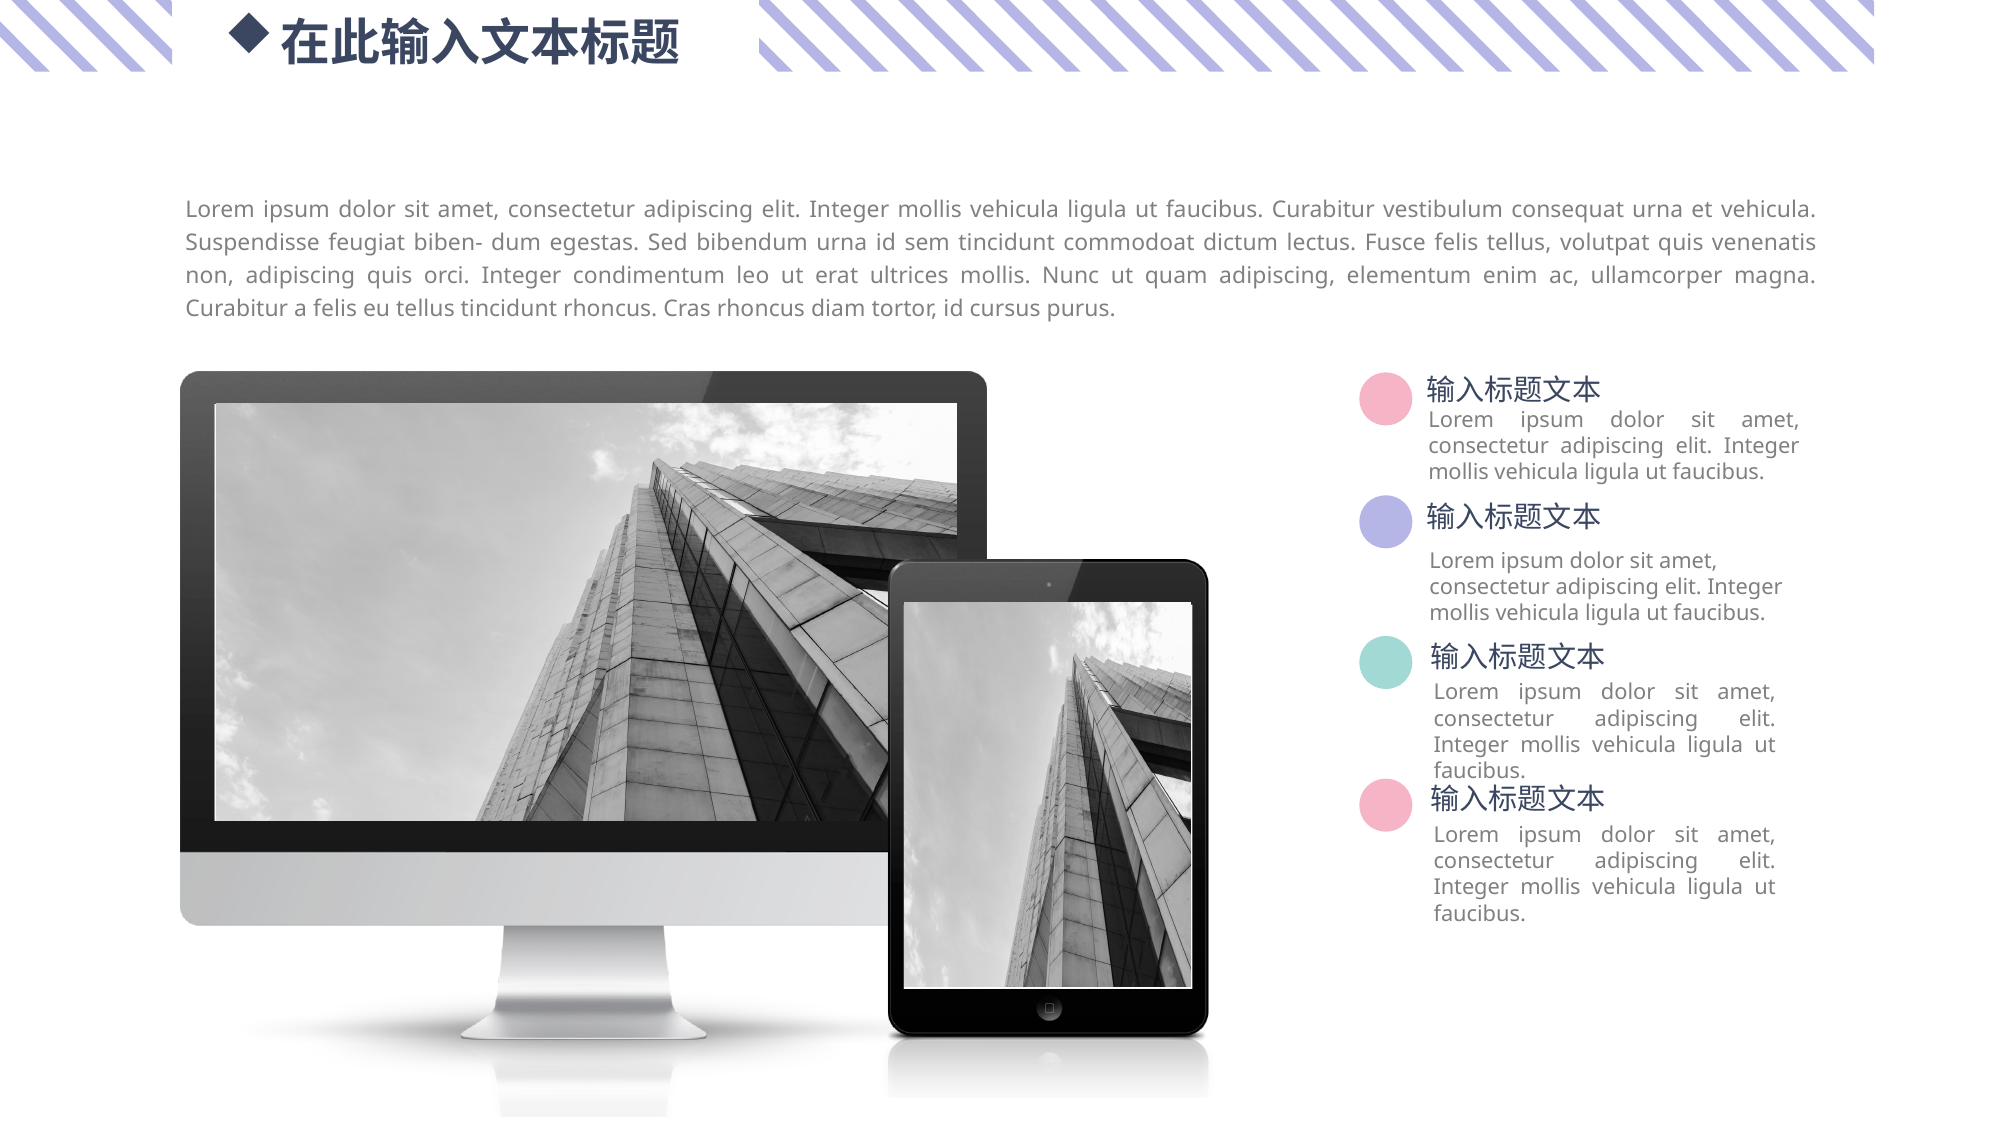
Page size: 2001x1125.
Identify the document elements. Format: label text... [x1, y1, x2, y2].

text_box 在此输入文本标题 [209, 2, 759, 78]
text_box [1359, 372, 1413, 426]
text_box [880, 558, 1216, 1098]
text_box 输入标题文本 [1430, 637, 1819, 669]
text_box Lorem ipsum dolor sit amet, consectetur adipiscing elit. Integer mollis vehicula ligula ut faucibus. [1433, 820, 1777, 890]
text_box Lorem ipsum dolor sit amet, consectetur adipiscing elit. Integer mollis vehicula ligula ut faucibus. [1428, 405, 1801, 475]
text_box [1359, 635, 1413, 690]
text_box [179, 370, 987, 1117]
text_box 输入标题文本 [1426, 498, 1815, 529]
text_box [1359, 495, 1413, 549]
text_box 输入标题文本 [1430, 780, 1819, 811]
text_box Lorem ipsum dolor sit amet, consectetur adipiscing elit. Integer mollis vehicula ligula ut faucibus. Curabitur vestibulum consequat urna et vehicula. Suspendisse feugiat biben- dum egestas. Sed bibendum urna id sem tincidunt commodoat dictum lectus. Fusce felis tellus, volutpat quis venenatis non, adipiscing quis orci. Integer condimentum leo ut erat ultrices mollis. Nunc ut quam adipiscing, elementum enim ac, ullamcorper magna. Curabitur a felis eu tellus tincidunt rhoncus. Cras rhoncus diam tortor, id cursus purus. [185, 188, 1819, 268]
text_box [1359, 778, 1413, 832]
text_box 输入标题文本 [1426, 371, 1815, 402]
text_box Lorem ipsum dolor sit amet, consectetur adipiscing elit. Integer mollis vehicula ligula ut faucibus. [1433, 677, 1777, 747]
text_box Lorem ipsum dolor sit amet, consectetur adipiscing elit. Integer mollis vehicula ligula ut faucibus. [1429, 546, 1834, 616]
